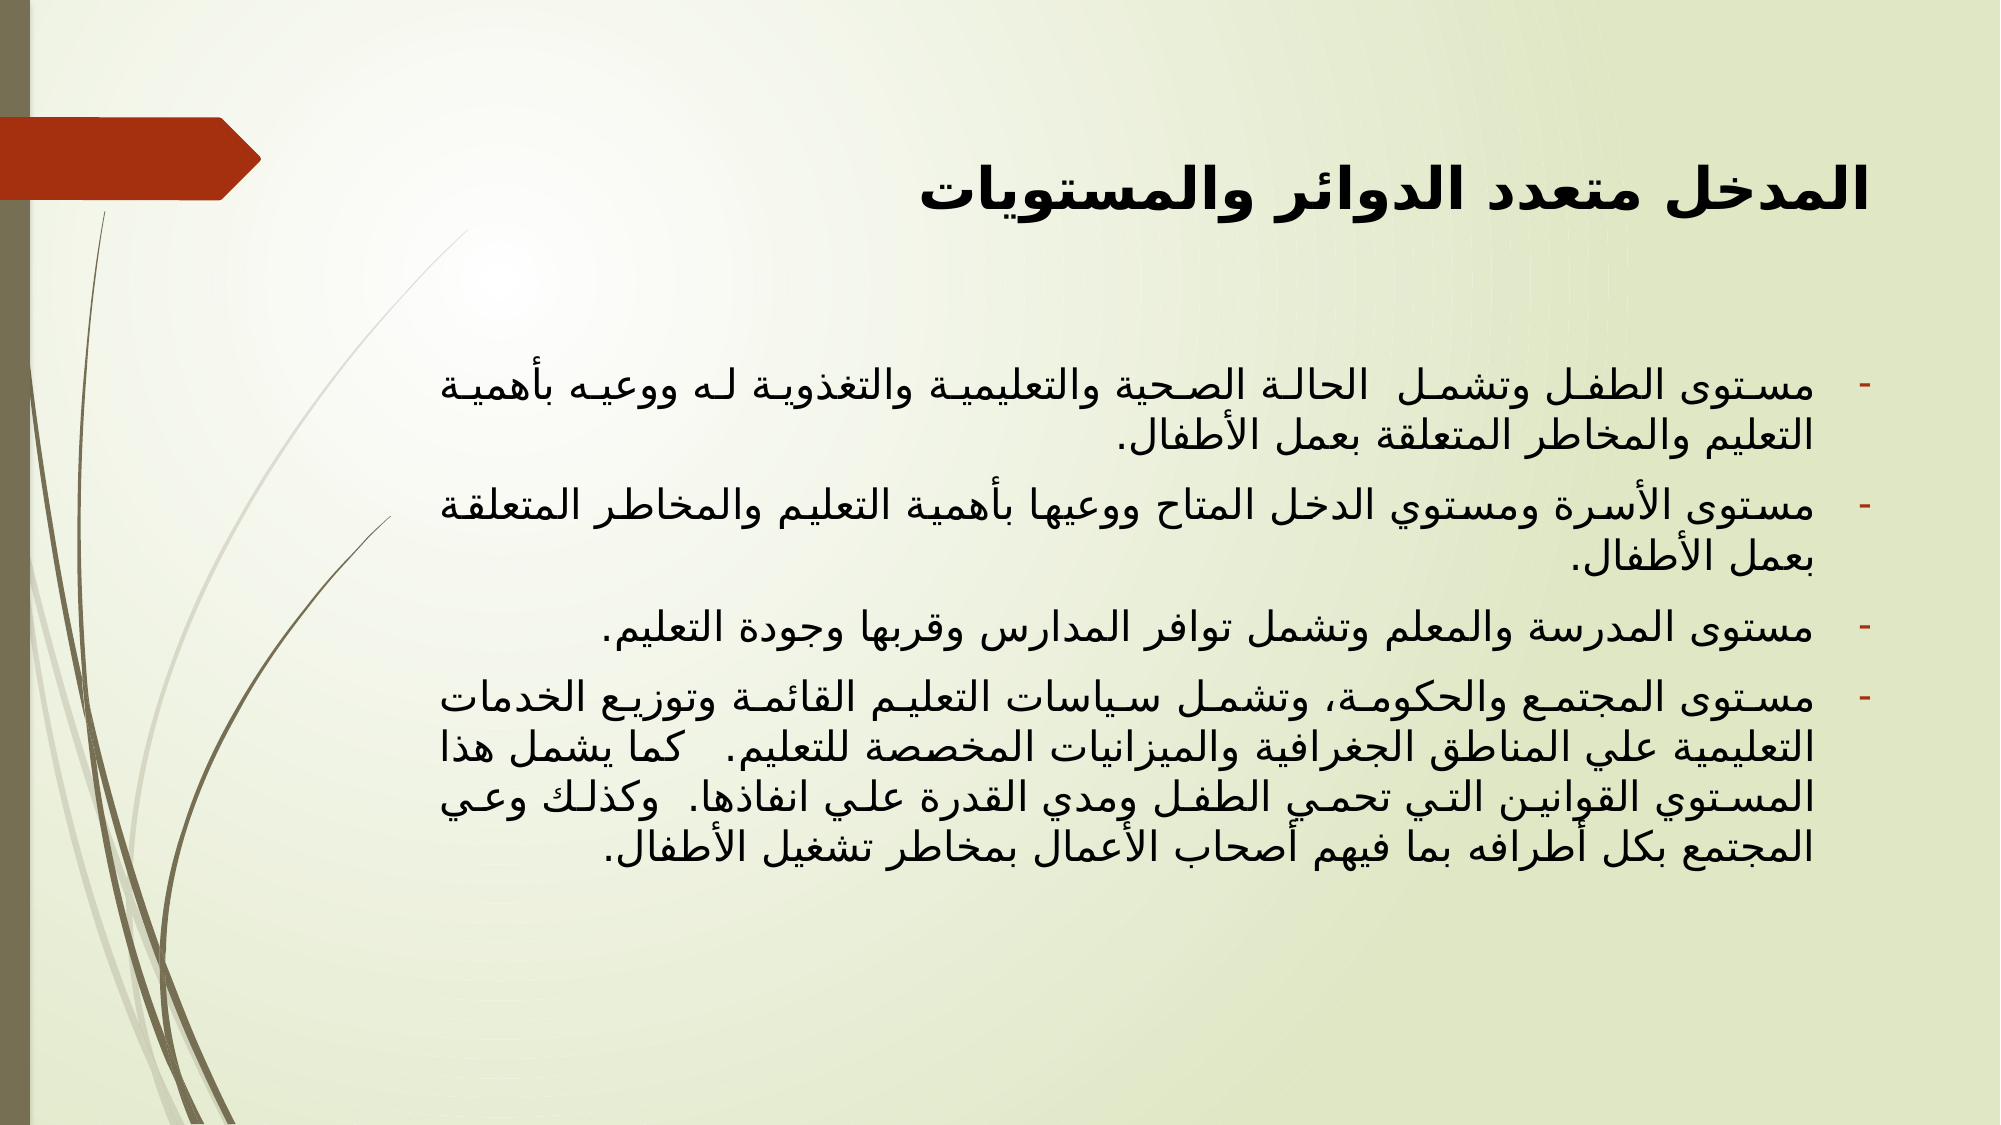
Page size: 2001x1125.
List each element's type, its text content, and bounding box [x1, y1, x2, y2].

list مستوى الطفل وتشمل الحالة الصحية والتعليمية والتغذوية له ووعيه بأهمية التعليم والمخاطر المتعلقة بعمل الأطفال. مستوى الأسرة ومستوي الدخل المتاح ووعيها بأهمية التعليم والمخاطر المتعلقة بعمل الأطفال. مستوى المدرسة والمعلم وتشمل توافر المدارس وقربها وجودة التعليم. مستوى المجتمع والحكومة، وتشمل سياسات التعليم القائمة وتوزيع الخدمات التعليمية علي المناطق الجغرافية والميزانيات المخصصة للتعليم. كما يشمل هذا المستوي القوانين التي تحمي الطفل ومدي القدرة علي انفاذها. وكذلك وعي المجتمع بكل أطرافه بما فيهم أصحاب الأعمال بمخاطر تشغيل الأطفال. [424, 350, 1888, 970]
title المدخل متعدد الدوائر والمستويات [425, 102, 1888, 313]
